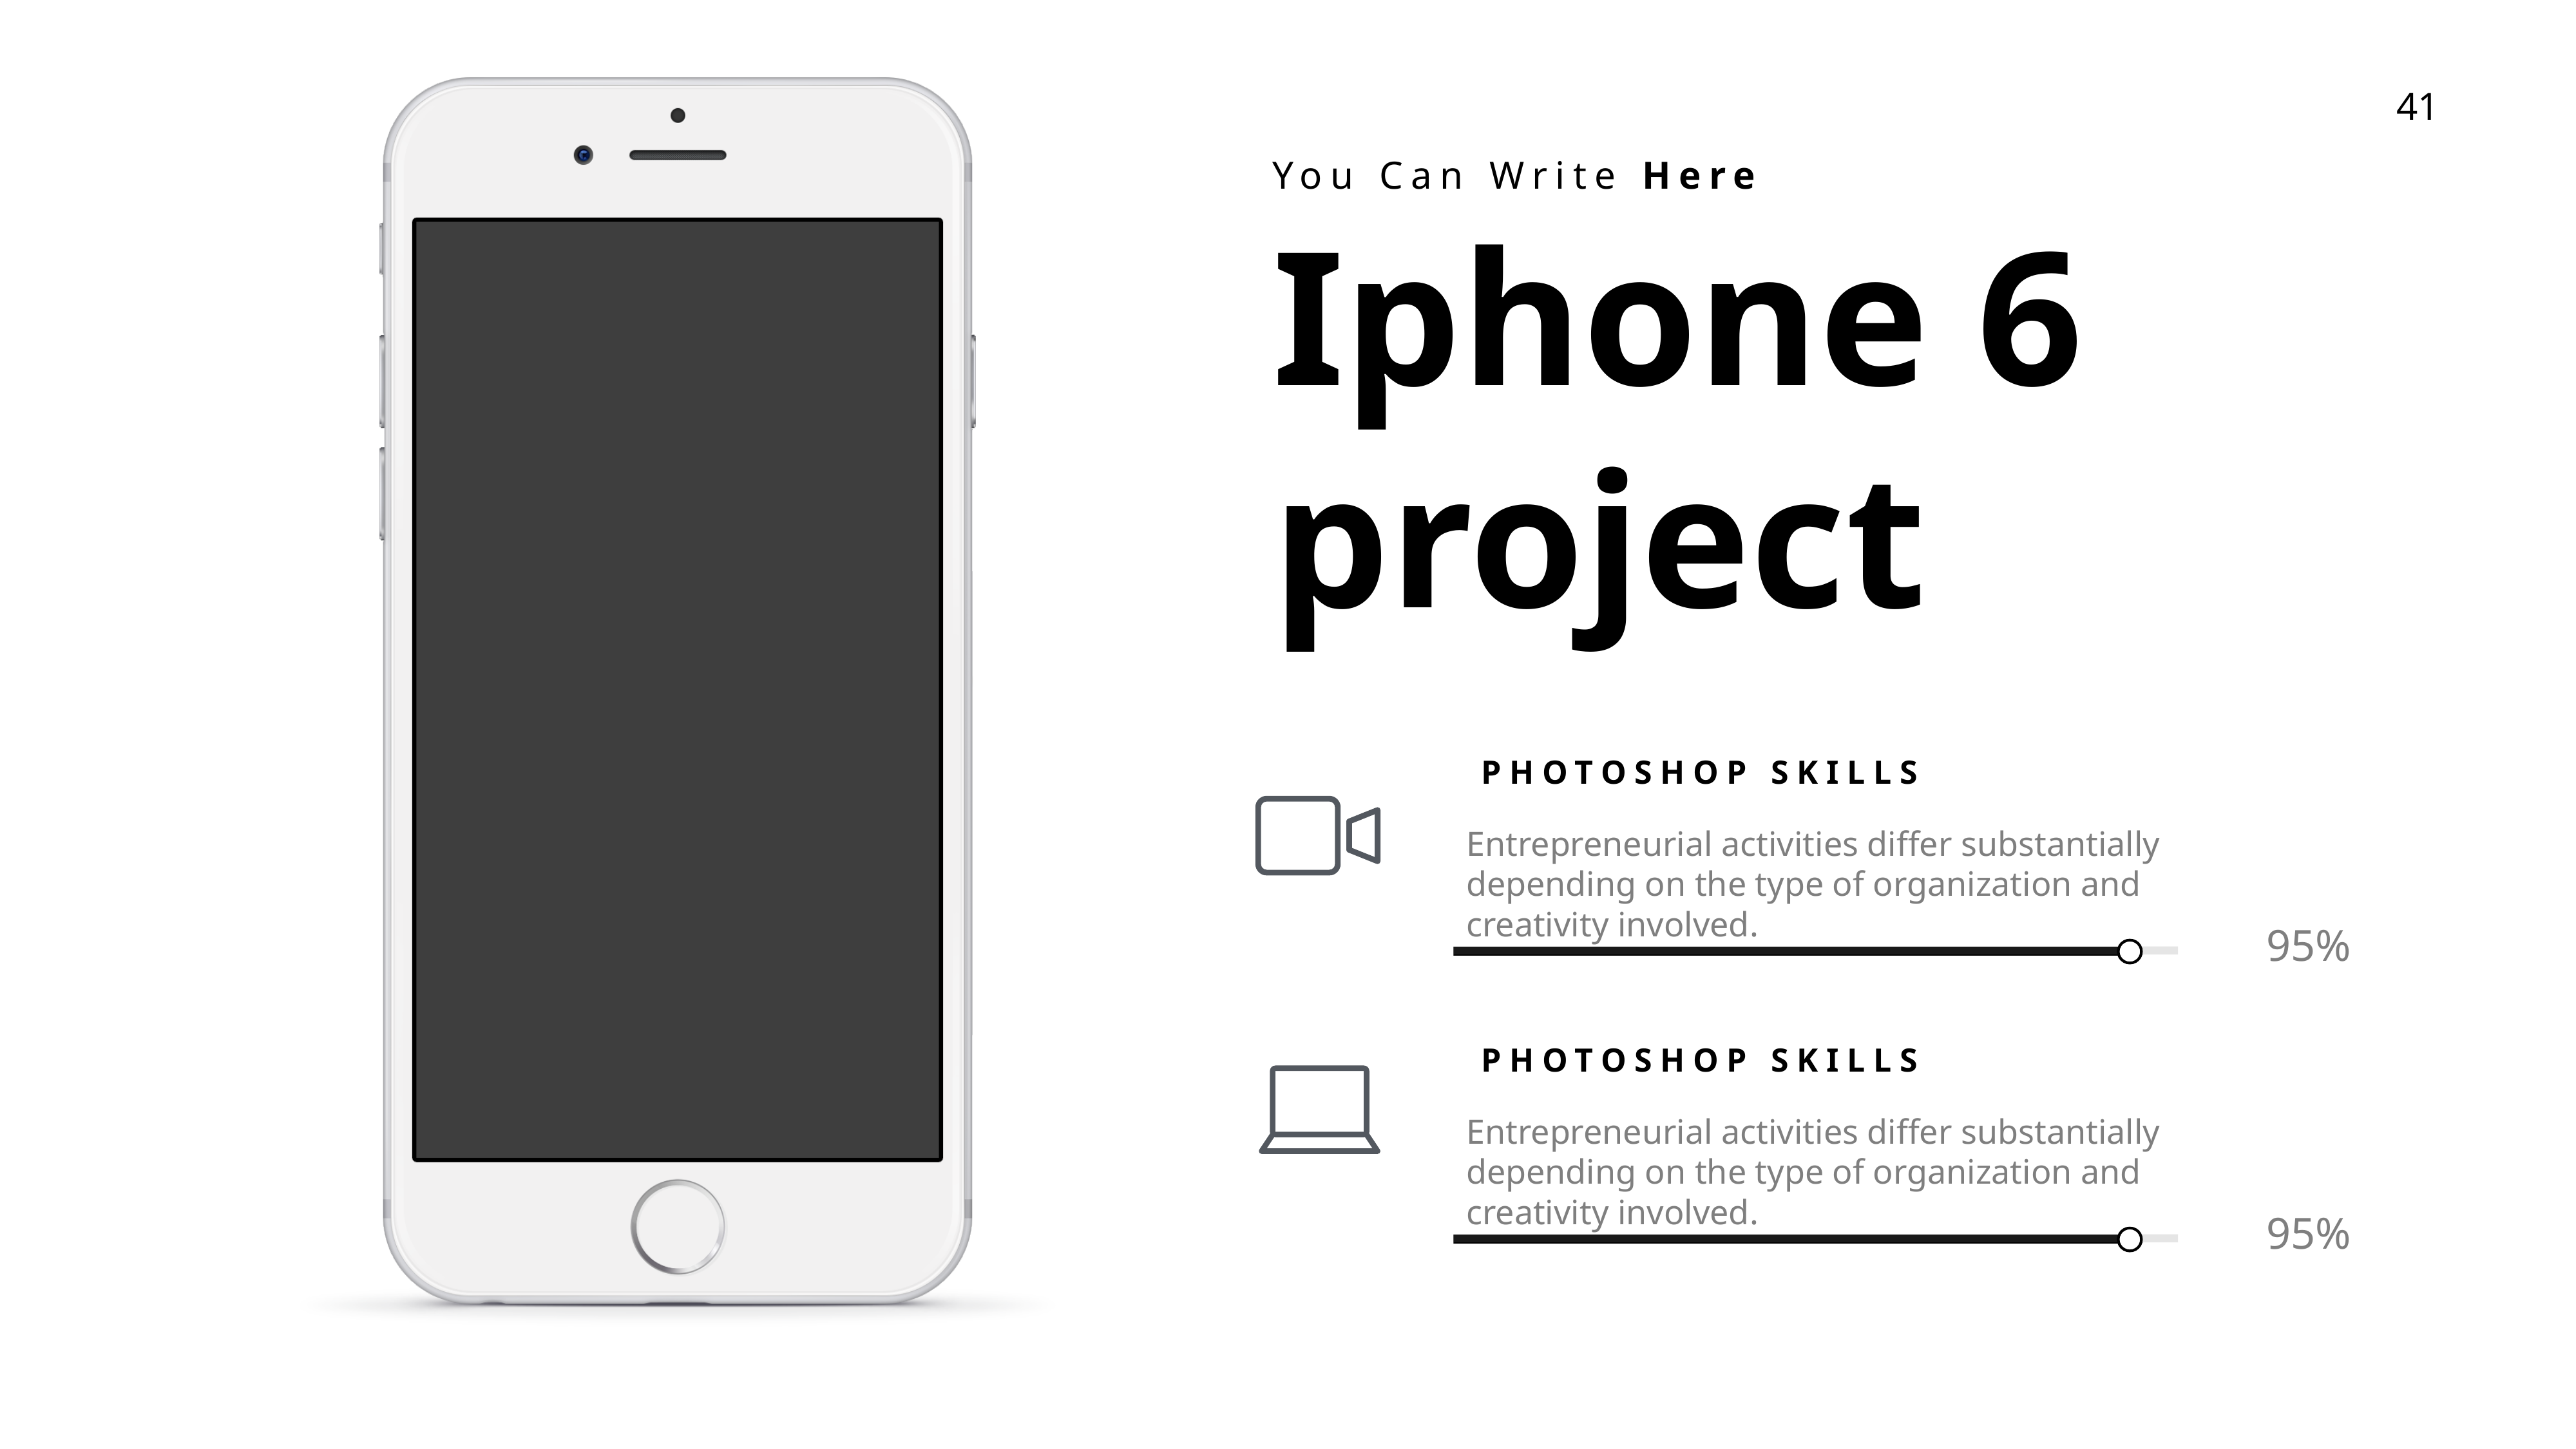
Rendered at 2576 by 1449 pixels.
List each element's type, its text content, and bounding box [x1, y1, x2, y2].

text_box Entrepreneurial activities differ substantially depending on the type of organization and creativity involved. [1456, 1106, 2289, 1236]
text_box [1453, 940, 2179, 963]
text_box Entrepreneurial activities differ substantially depending on the type of organization and creativity involved. [1456, 817, 2289, 949]
text_box You Can Write Here [1263, 147, 1917, 195]
text_box PHOTOSHOP SKILLS [1471, 747, 1928, 795]
text_box 95% [2208, 1202, 2371, 1267]
text_box 95% [2208, 914, 2371, 980]
text_box [1259, 1065, 1380, 1154]
text_box [1255, 795, 1341, 876]
picture [242, 0, 1121, 1385]
text_box Iphone 6 project [1263, 195, 2487, 650]
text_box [1453, 1227, 2179, 1251]
text_box [1346, 807, 1381, 864]
text_box PHOTOSHOP SKILLS [1471, 1035, 1928, 1083]
